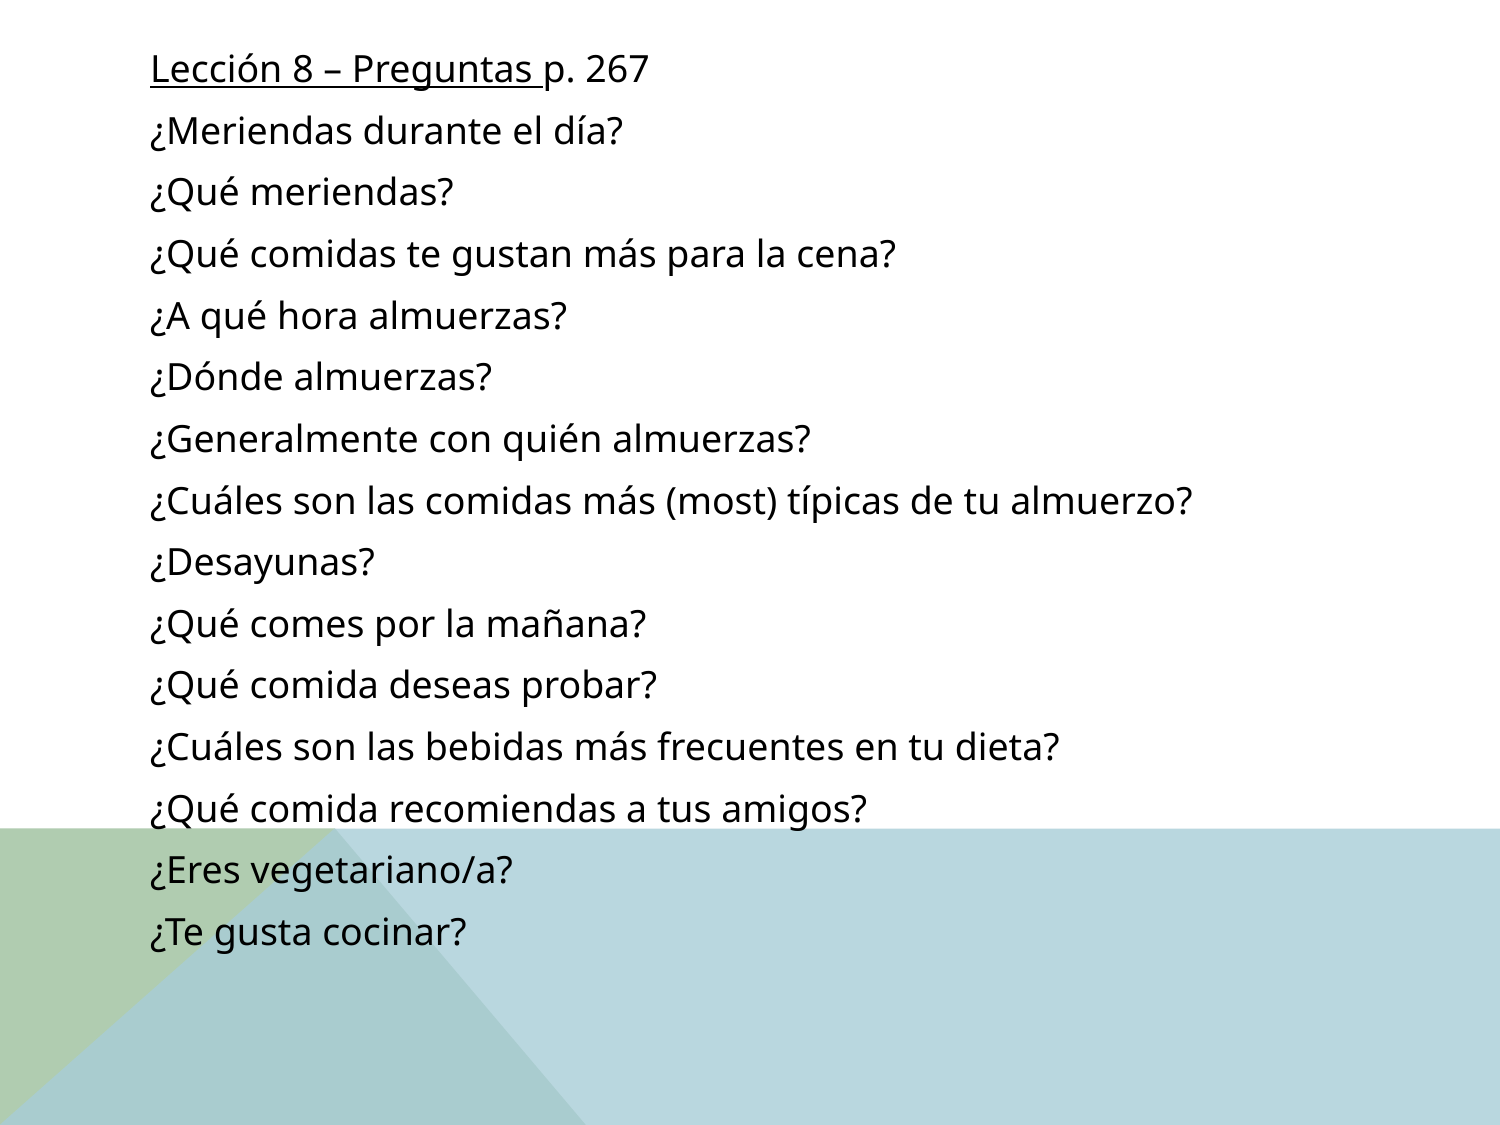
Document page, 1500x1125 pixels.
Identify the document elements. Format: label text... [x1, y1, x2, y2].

list Lección 8 – Preguntas p. 267 ¿Meriendas durante el día? ¿Qué meriendas? ¿Qué comidas te gustan más para la cena? ¿A qué hora almuerzas? ¿Dónde almuerzas? ¿Generalmente con quién almuerzas? ¿Cuáles son las comidas más (most) típicas de tu almuerzo? ¿Desayunas? ¿Qué comes por la mañana? ¿Qué comida deseas probar? ¿Cuáles son las bebidas más frecuentes en tu dieta? ¿Qué comida recomiendas a tus amigos? ¿Eres vegetariano/a? ¿Te gusta cocinar? [135, 37, 1369, 1100]
